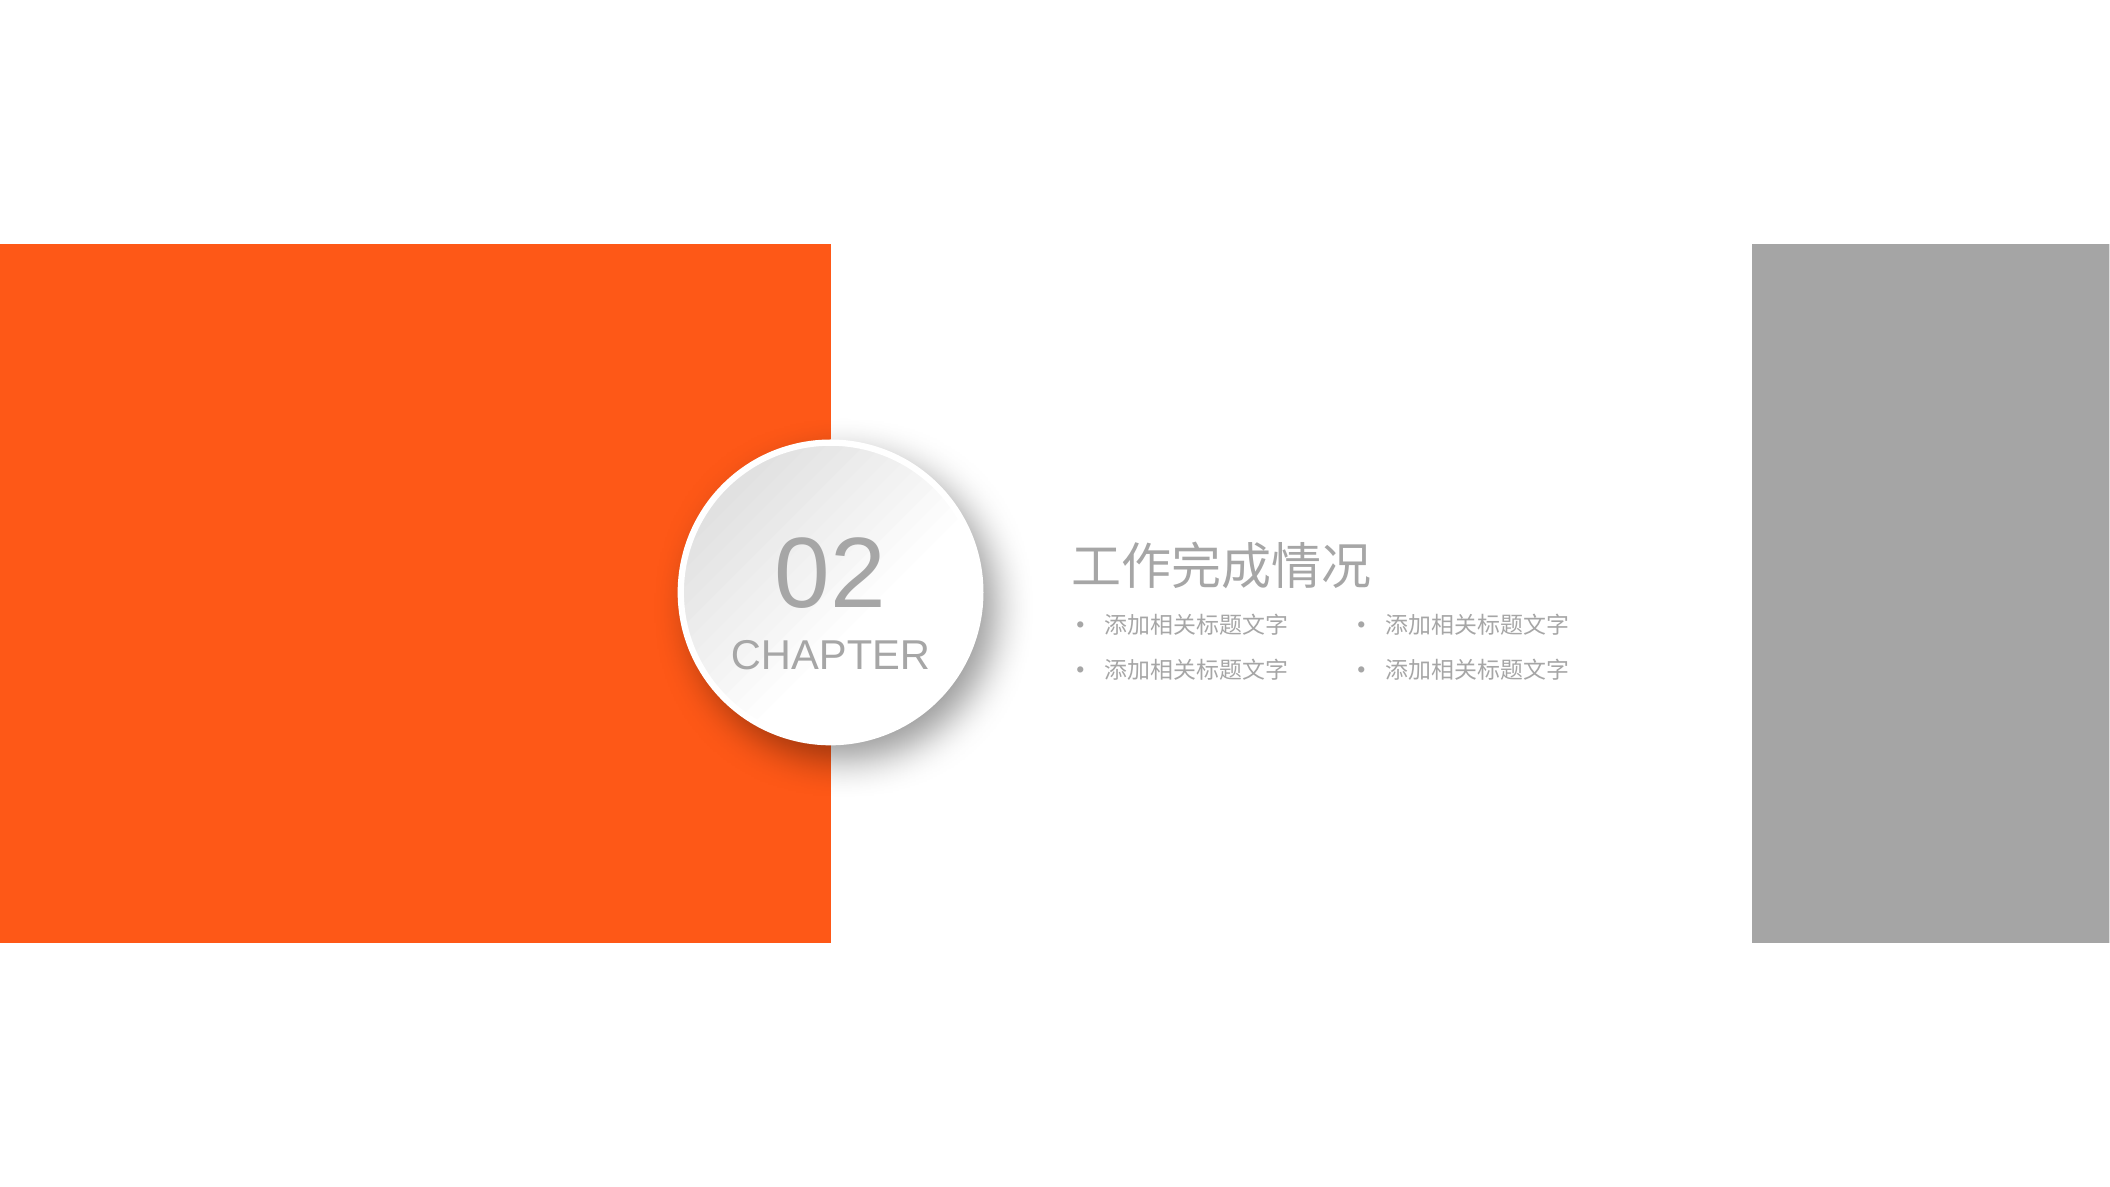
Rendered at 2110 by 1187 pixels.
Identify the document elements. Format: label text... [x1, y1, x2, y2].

text_box 工作完成情况 [1071, 534, 1595, 595]
text_box 添加相关标题文字 [1342, 648, 1585, 691]
text_box 添加相关标题文字 [1342, 603, 1585, 646]
text_box 02 CHAPTER [706, 507, 955, 678]
text_box [1751, 243, 2110, 943]
text_box 添加相关标题文字 [1061, 648, 1304, 691]
text_box 添加相关标题文字 [1061, 603, 1304, 646]
text_box [679, 441, 982, 744]
text_box [0, 243, 832, 943]
